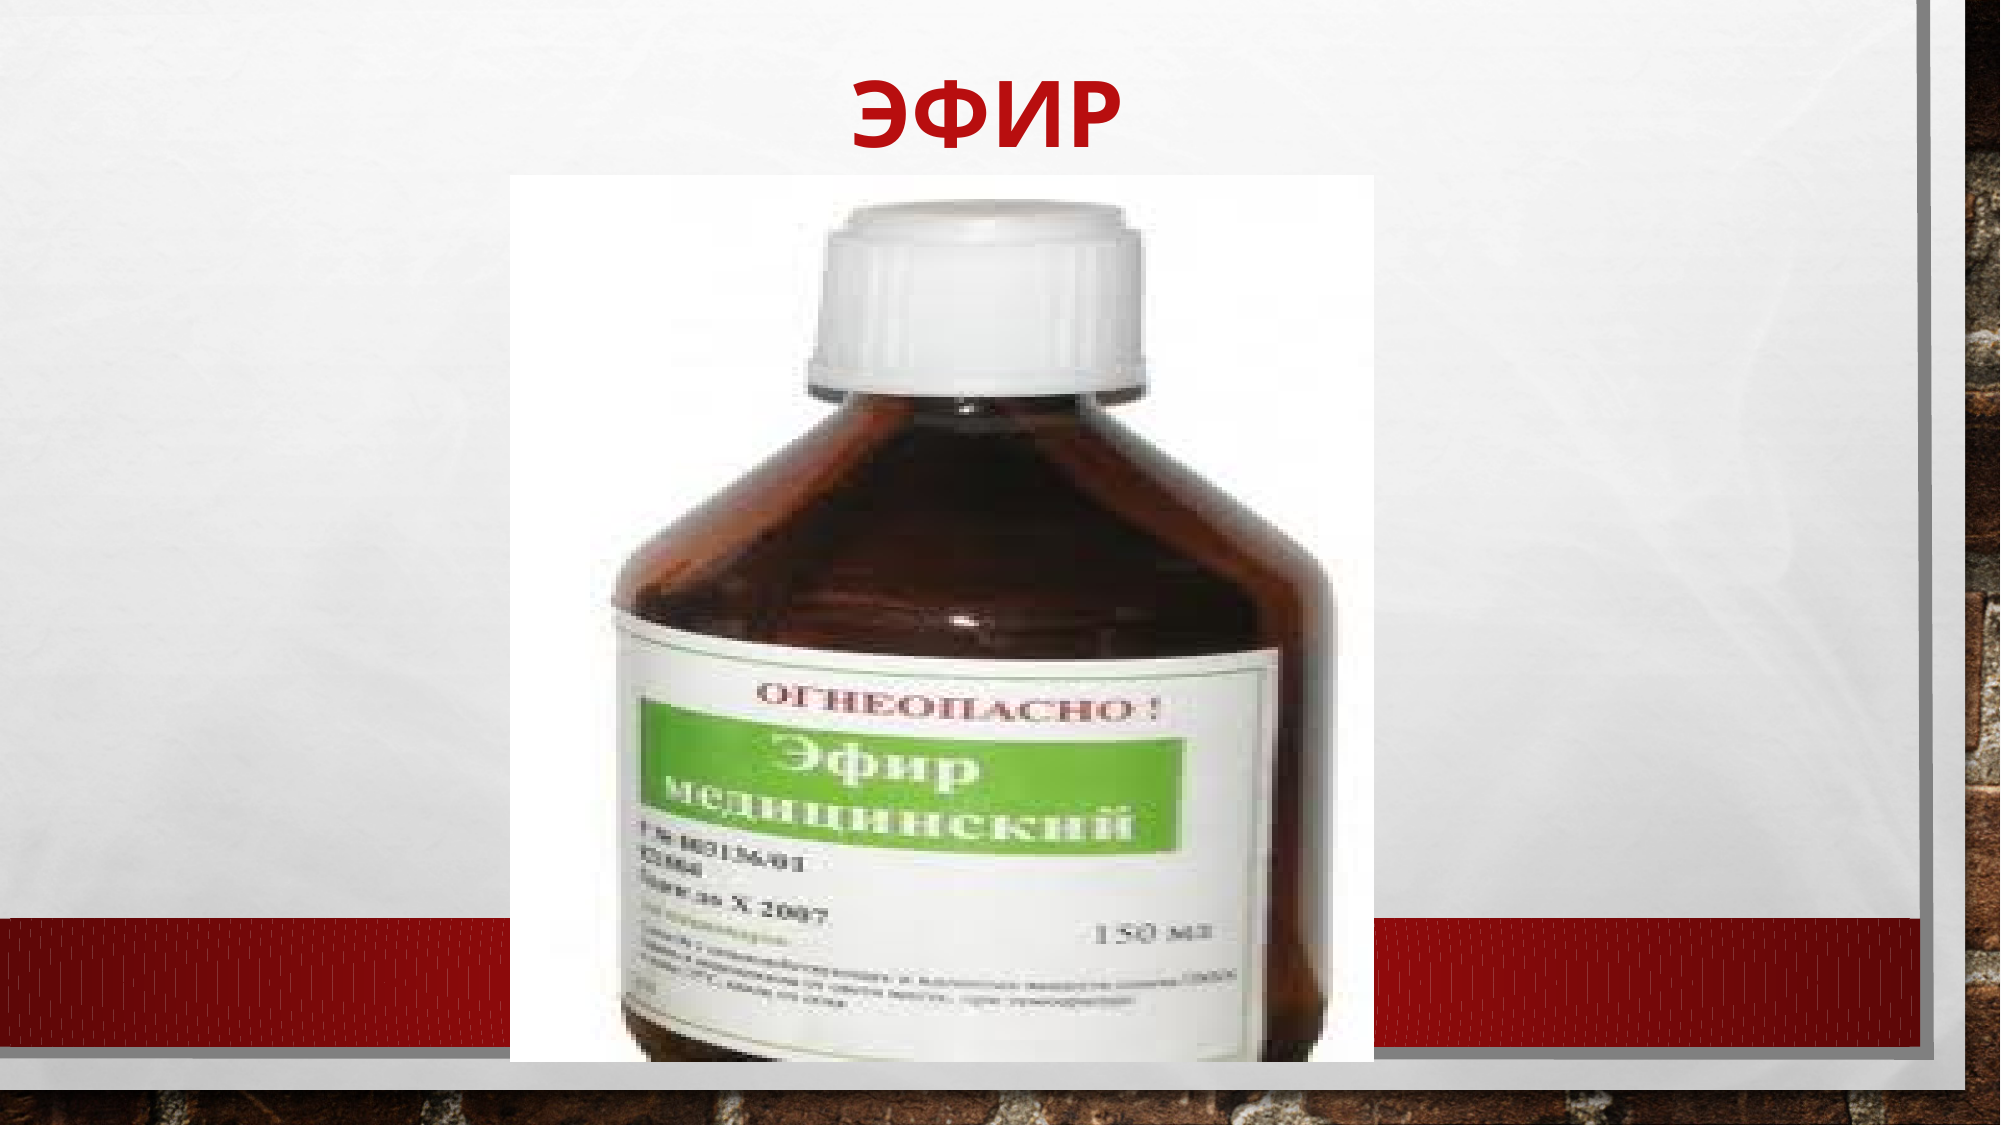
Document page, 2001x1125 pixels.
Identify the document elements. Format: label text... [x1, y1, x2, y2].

picture [0, 0, 2000, 1125]
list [510, 175, 1374, 1062]
title Эфир [137, 59, 1863, 176]
